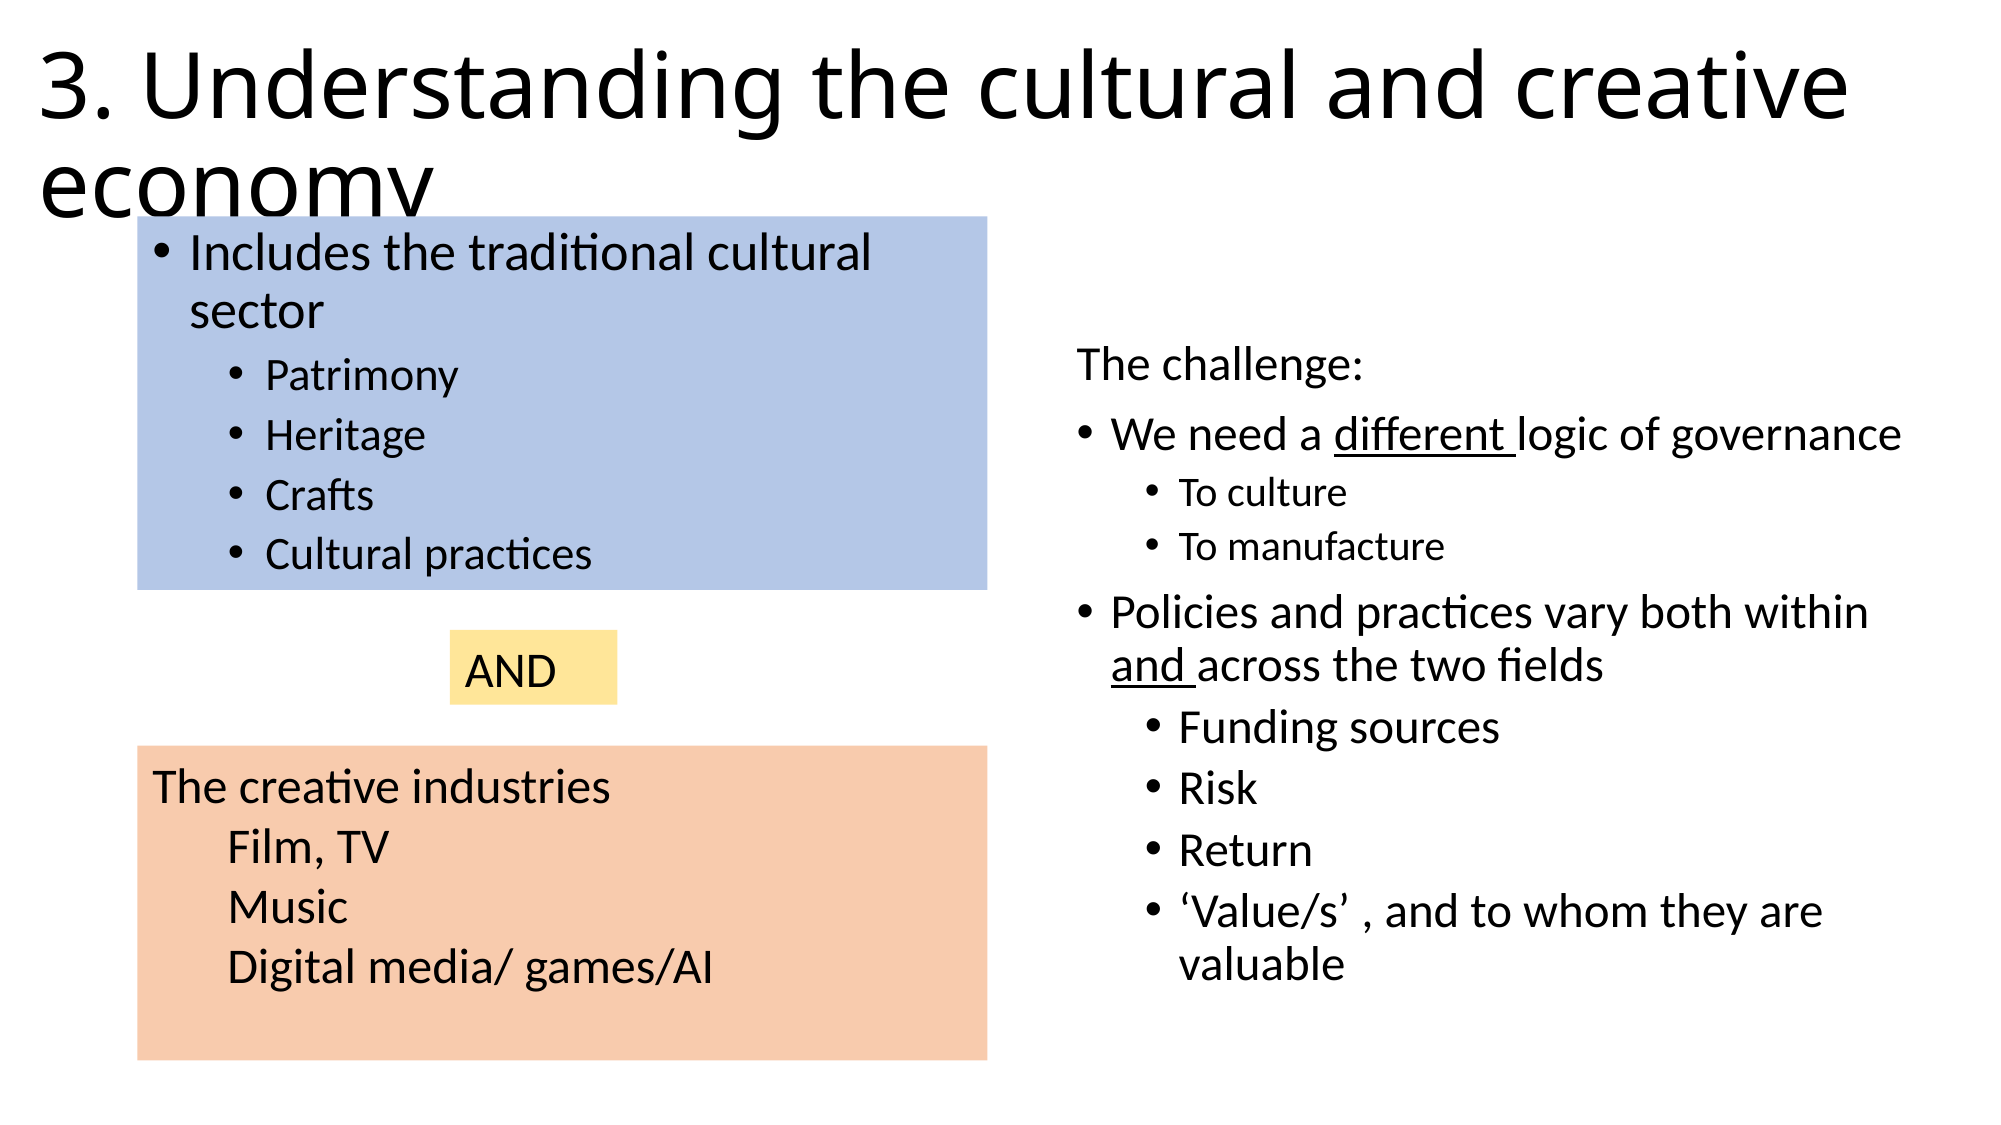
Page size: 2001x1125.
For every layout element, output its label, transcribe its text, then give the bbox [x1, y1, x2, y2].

text_box AND [449, 629, 618, 705]
list Includes the traditional cultural sector Patrimony Heritage Crafts Cultural practices [137, 216, 988, 590]
list The challenge: We need a different logic of governance To culture To manufacture Policies and practices vary both within and across the two fields Funding sources Risk Return ‘Value/s’ , and to whom they are valuable [1061, 330, 1922, 1014]
title 3. Understanding the cultural and creative economy [23, 0, 1965, 278]
text_box The creative industries Film, TV Music Digital media/ games/AI [137, 745, 988, 1061]
